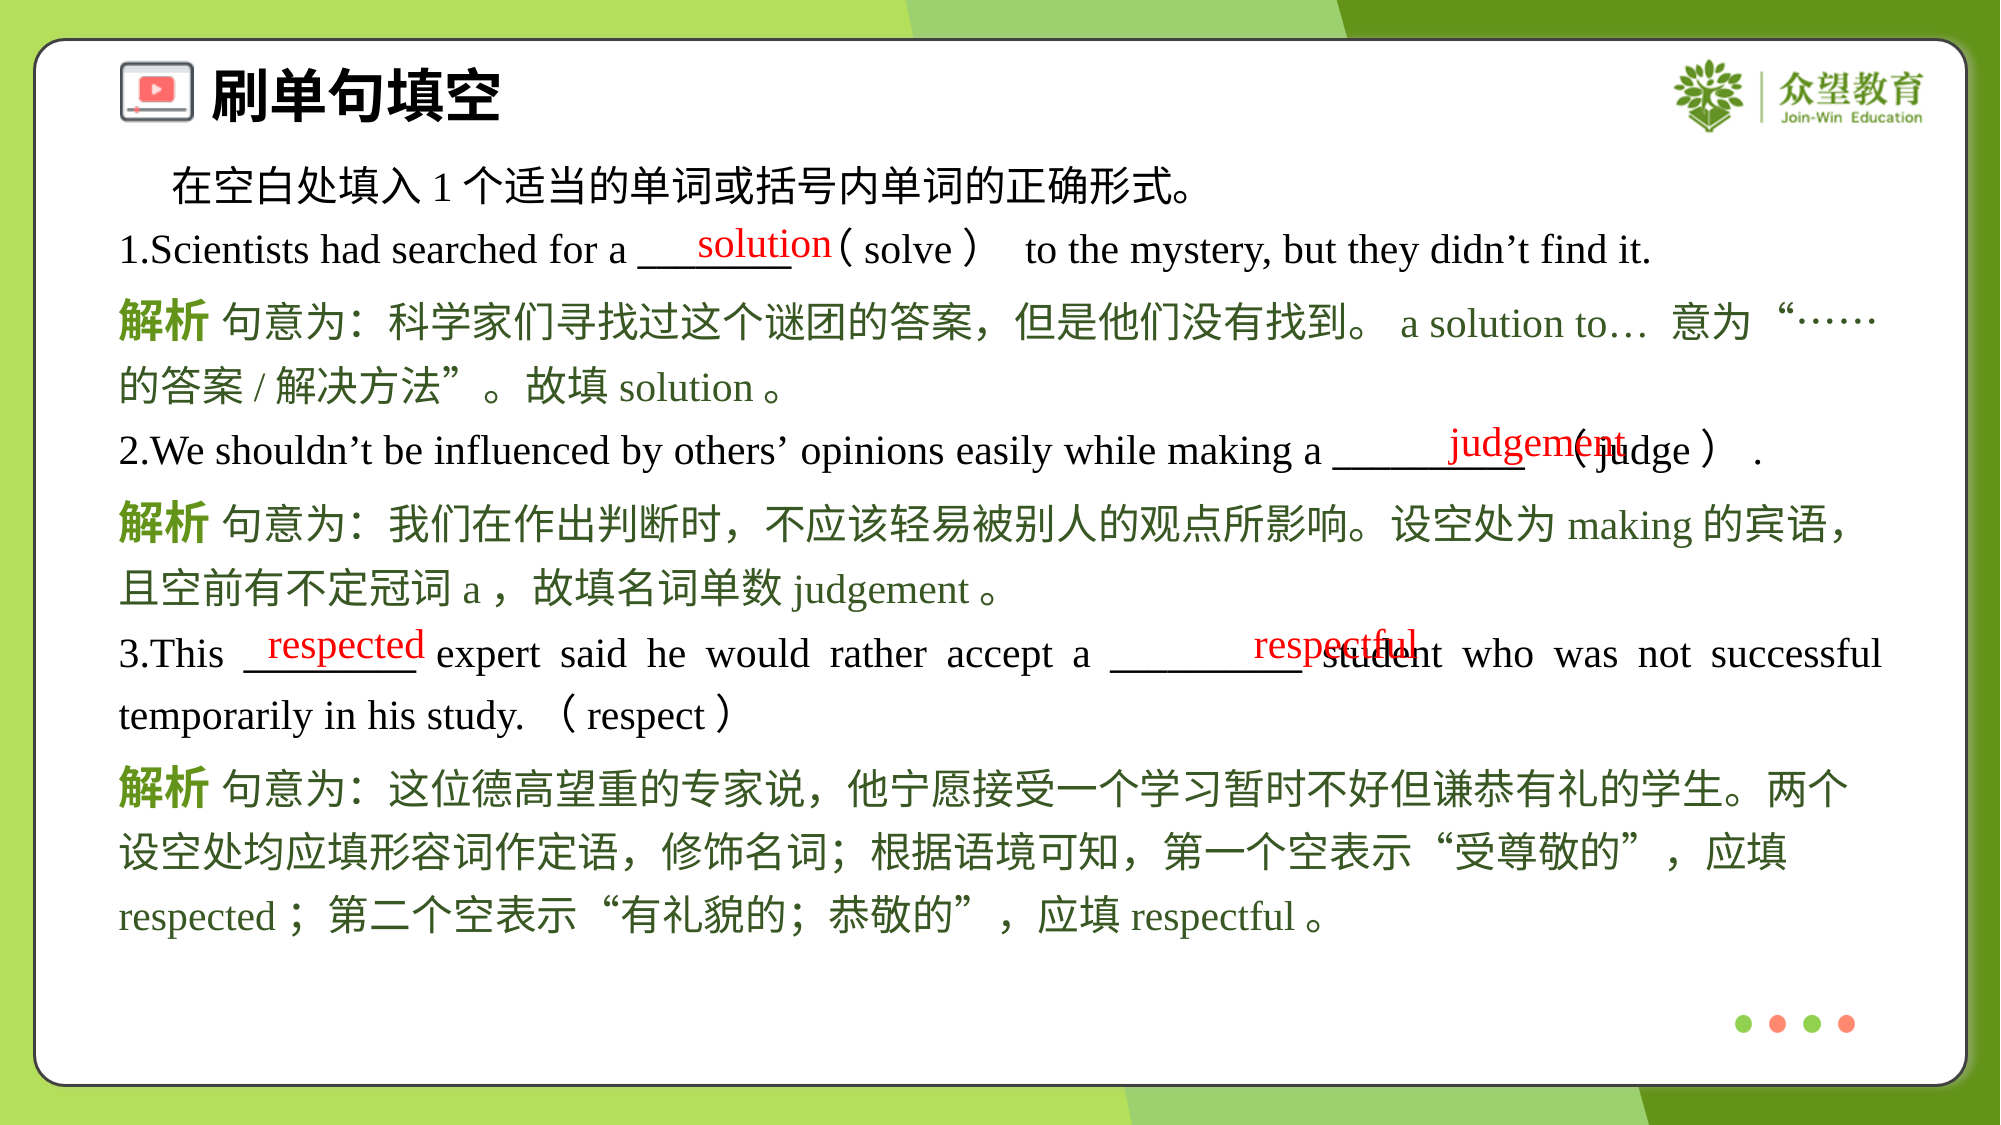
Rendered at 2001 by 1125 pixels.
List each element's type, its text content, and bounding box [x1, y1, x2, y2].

text_box 2.We shouldn’t be influenced by others’ opinions easily while making a __________ （judge）. [118, 410, 1883, 468]
text_box respectful [1249, 604, 1423, 663]
text_box 解析 句意为：这位德高望重的专家说，他宁愿接受一个学习暂时不好但谦恭有礼的学生。两个设空处均应填形容词作定语，修饰名词；根据语境可知，第一个空表示“受尊敬的”，应填respected；第二个空表示“有礼貌的；恭敬的”，应填respectful。 [118, 744, 1883, 934]
text_box judgement [1445, 402, 1630, 460]
text_box 3.This _________ expert said he would rather accept a __________ student who was not successful temporarily in his study.（respect） [118, 613, 1883, 733]
text_box 在空白处填入1个适当的单词或括号内单词的正确形式。 1.Scientists had searched for a ________ （solve） to the mystery, but they didn’t find it. [118, 146, 1883, 267]
text_box 解析 句意为：科学家们寻找过这个谜团的答案，但是他们没有找到。a solution to… 意为“……的答案/解决方法”。故填solution。 [118, 278, 1883, 405]
text_box respected [263, 604, 430, 663]
text_box solution [693, 203, 837, 261]
picture [0, 0, 2000, 1125]
text_box 解析 句意为：我们在作出判断时，不应该轻易被别人的观点所影响。设空处为making的宾语，且空前有不定冠词a，故填名词单数judgement。 [118, 480, 1883, 607]
